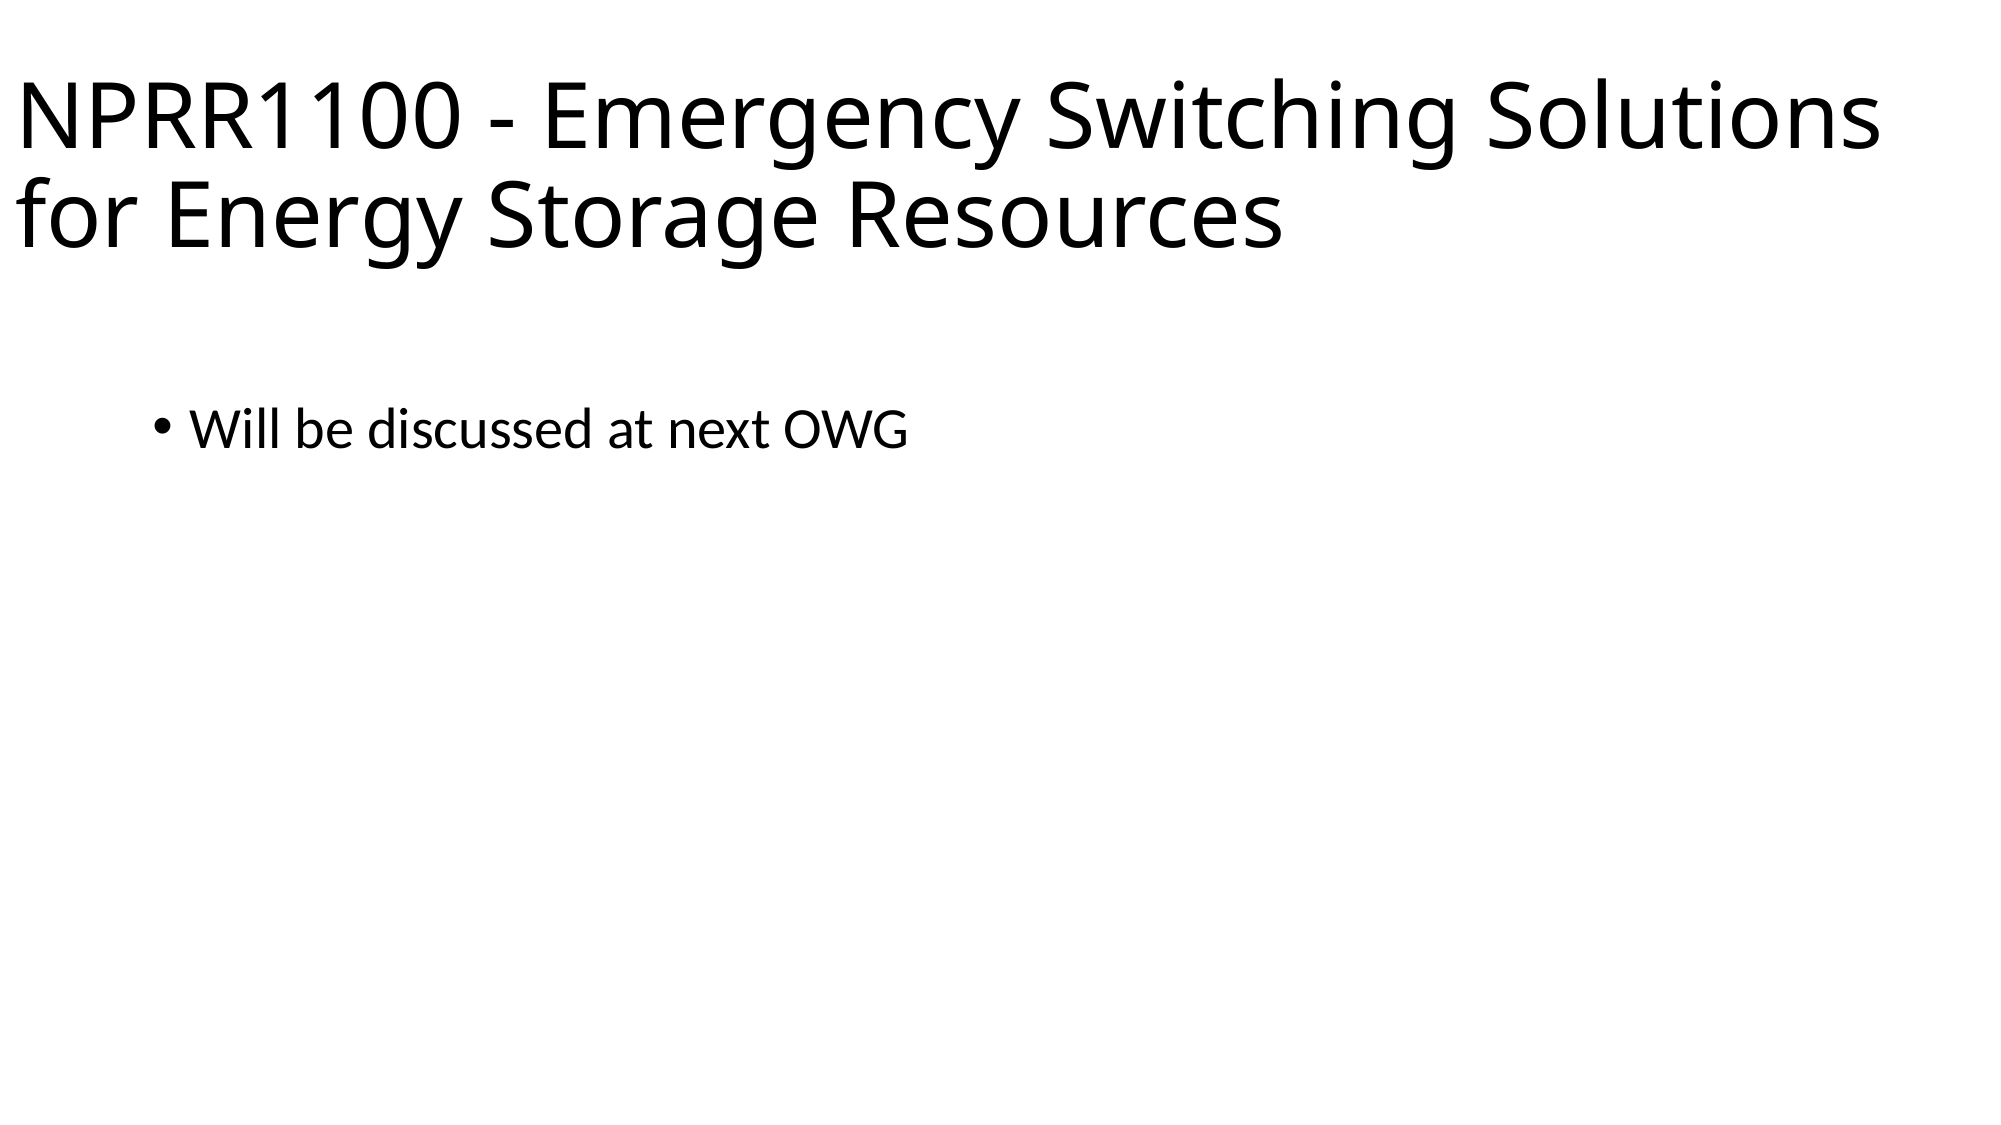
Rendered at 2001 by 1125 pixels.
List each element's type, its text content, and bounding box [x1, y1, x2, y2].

title NPRR1100 - Emergency Switching Solutions for Energy Storage Resources [0, 59, 2000, 278]
list Will be discussed at next OWG [137, 299, 1863, 1014]
